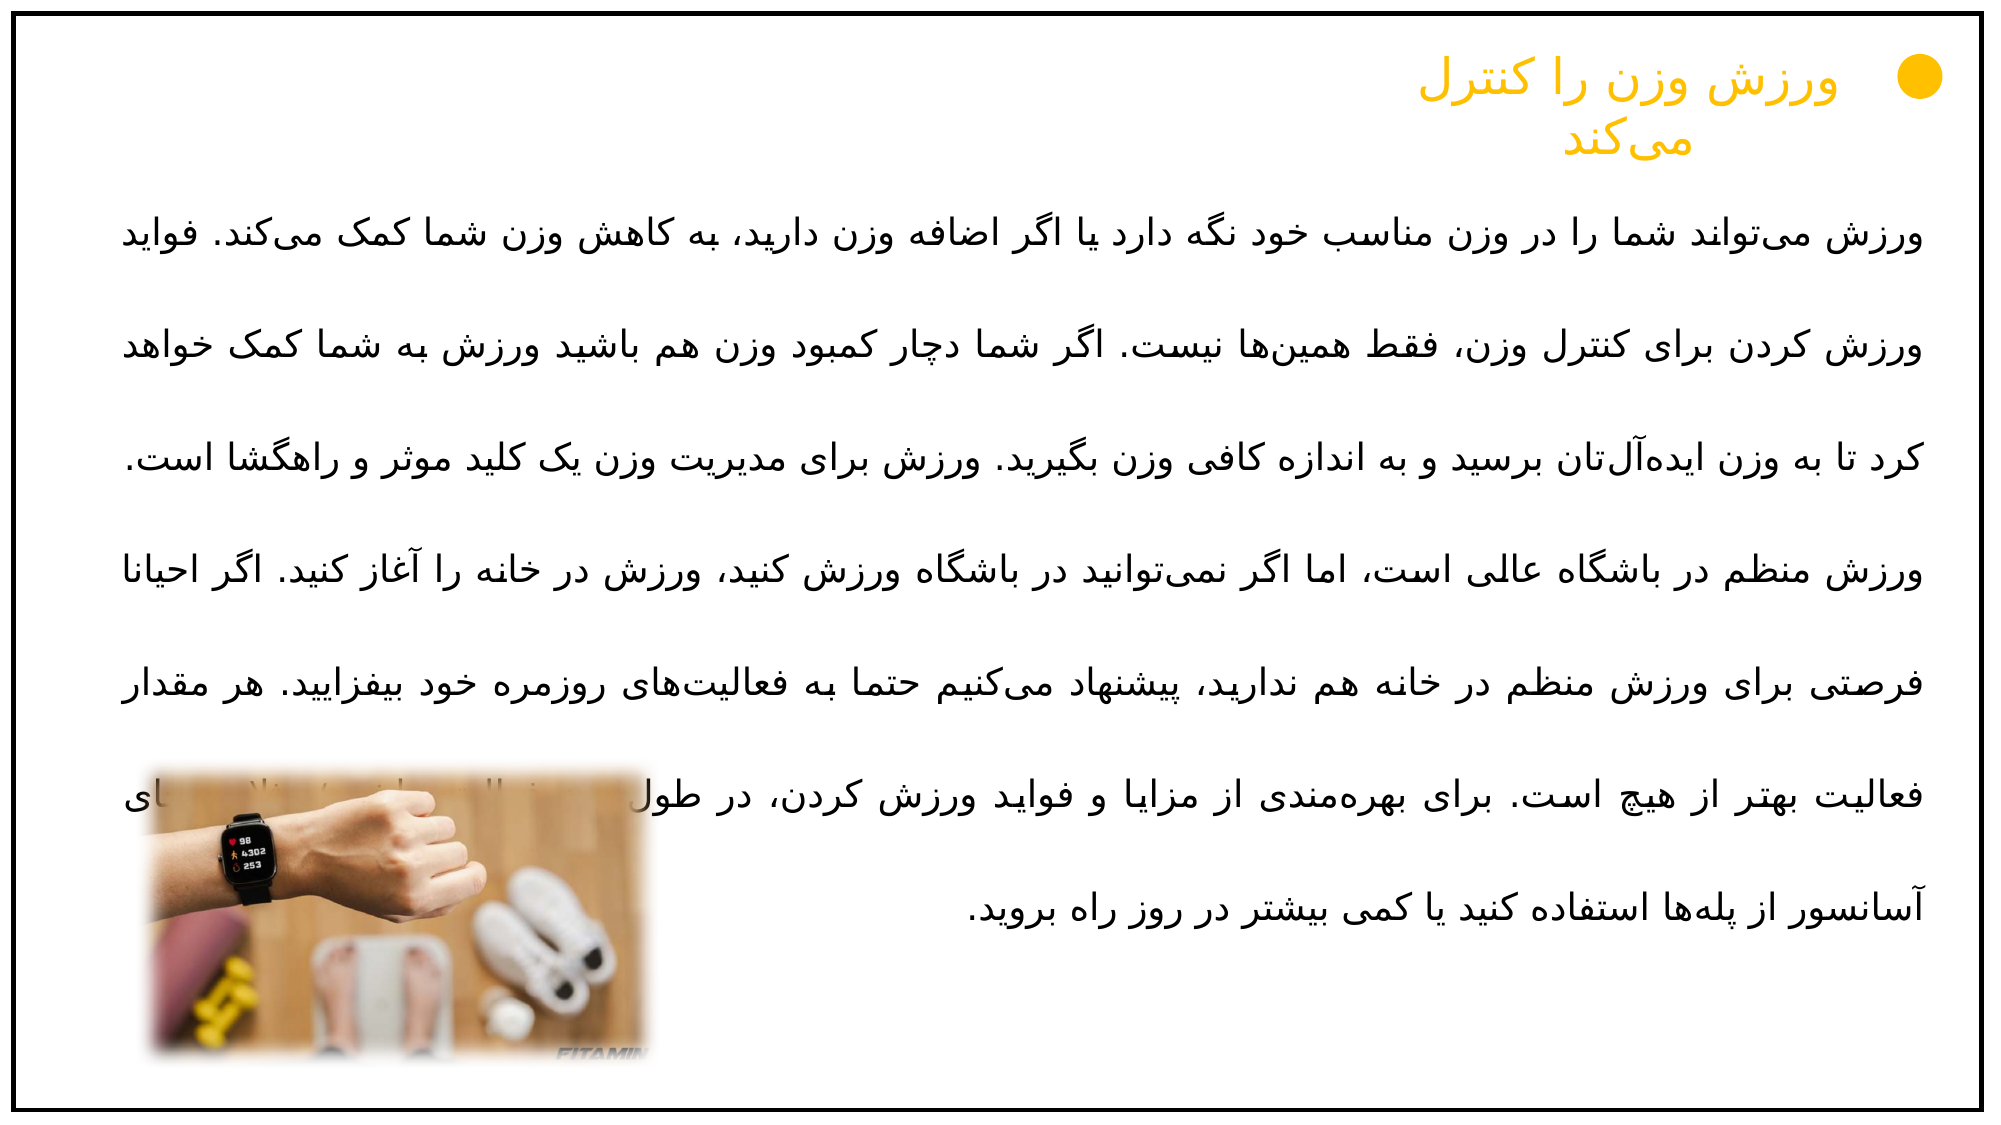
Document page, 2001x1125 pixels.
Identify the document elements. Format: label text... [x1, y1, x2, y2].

picture [134, 757, 660, 1069]
text_box ورزش وزن را کنترل می‌کند [1338, 37, 1920, 132]
text_box ورزش می‌تواند شما را در وزن مناسب خود نگه دارد یا اگر اضافه وزن دارید، به کاهش وزن شما کمک می‌کند. فواید ورزش کردن برای کنترل وزن، فقط همین‌ها نیست. اگر شما دچار کمبود وزن هم باشید ورزش به شما کمک خواهد کرد تا به وزن ایده‌آل‌تان برسید و به اندازه کافی وزن بگیرید. ورزش برای مدیریت وزن یک کلید موثر و راهگشا است. ورزش منظم در باشگاه عالی است، اما اگر نمی‌توانید در باشگاه ورزش کنید، ورزش در خانه را آغاز کنید. اگر احیانا فرصتی برای ورزش منظم در خانه هم ندارید، پیشنهاد می‌کنیم حتما به فعالیت‌های روزمره خود بیفزایید. هر مقدار فعالیت بهتر از هیچ است. برای بهره‌مندی از مزایا و فواید ورزش کردن، در طول روز فعال‌تر باشید؛ مثلا به جای آسانسور از پله‌ها استفاده کنید یا کمی بیشتر در روز راه بروید. [105, 132, 1940, 935]
